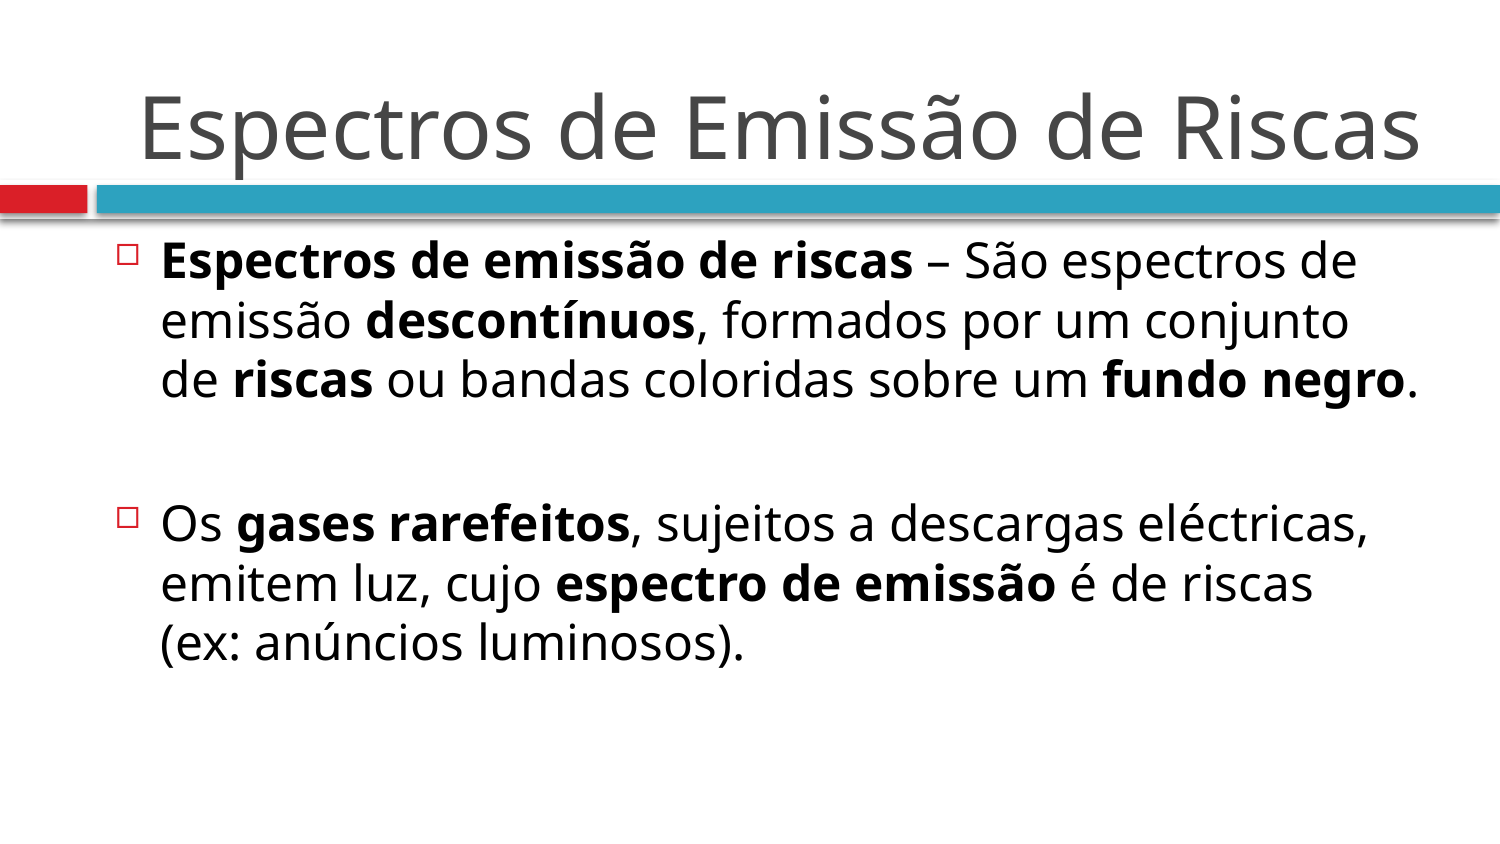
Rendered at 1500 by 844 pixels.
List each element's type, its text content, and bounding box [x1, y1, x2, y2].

title Espectros de Emissão de Riscas [99, 19, 1438, 185]
list Espectros de emissão de riscas – São espectros de emissão descontínuos, formados por um conjunto de riscas ou bandas coloridas sobre um fundo negro. Os gases rarefeitos, sujeitos a descargas eléctricas, emitem luz, cujo espectro de emissão é de riscas (ex: anúncios luminosos). [99, 221, 1436, 759]
